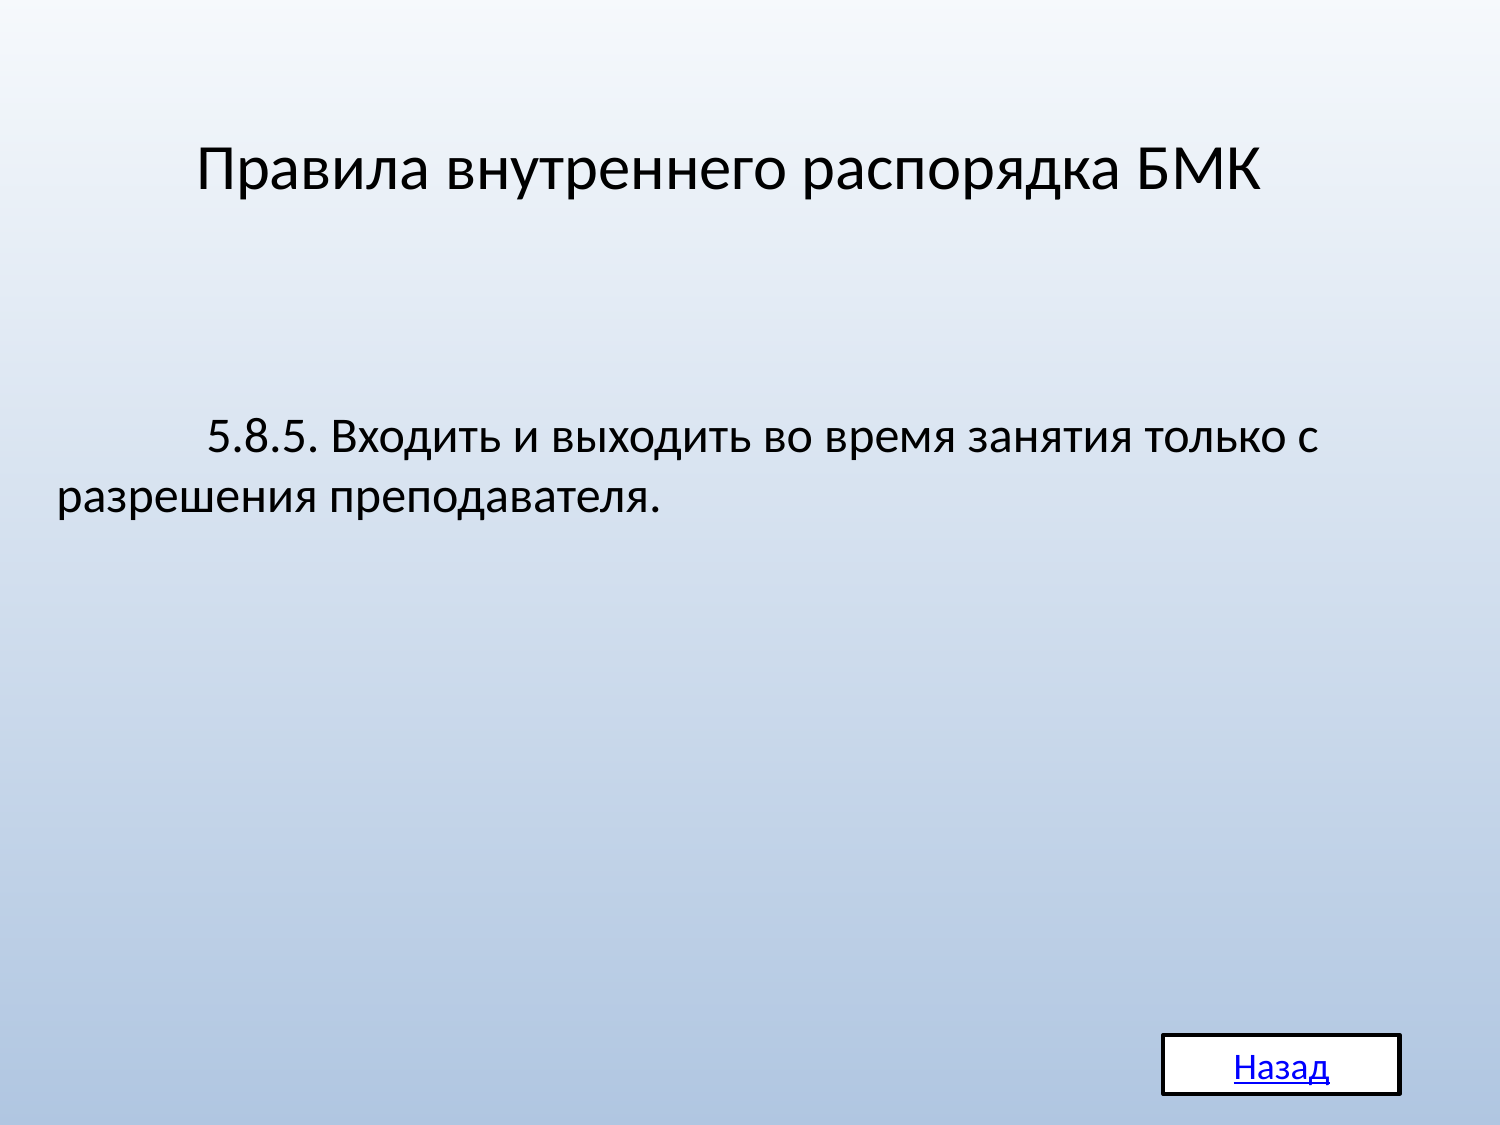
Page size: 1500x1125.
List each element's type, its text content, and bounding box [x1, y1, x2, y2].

list 5.8.5. Входить и выходить во время занятия только с разрешения преподавателя. [41, 255, 1486, 998]
text_box Назад [1161, 1033, 1402, 1096]
title Правила внутреннего распорядка БМК [54, 30, 1404, 219]
